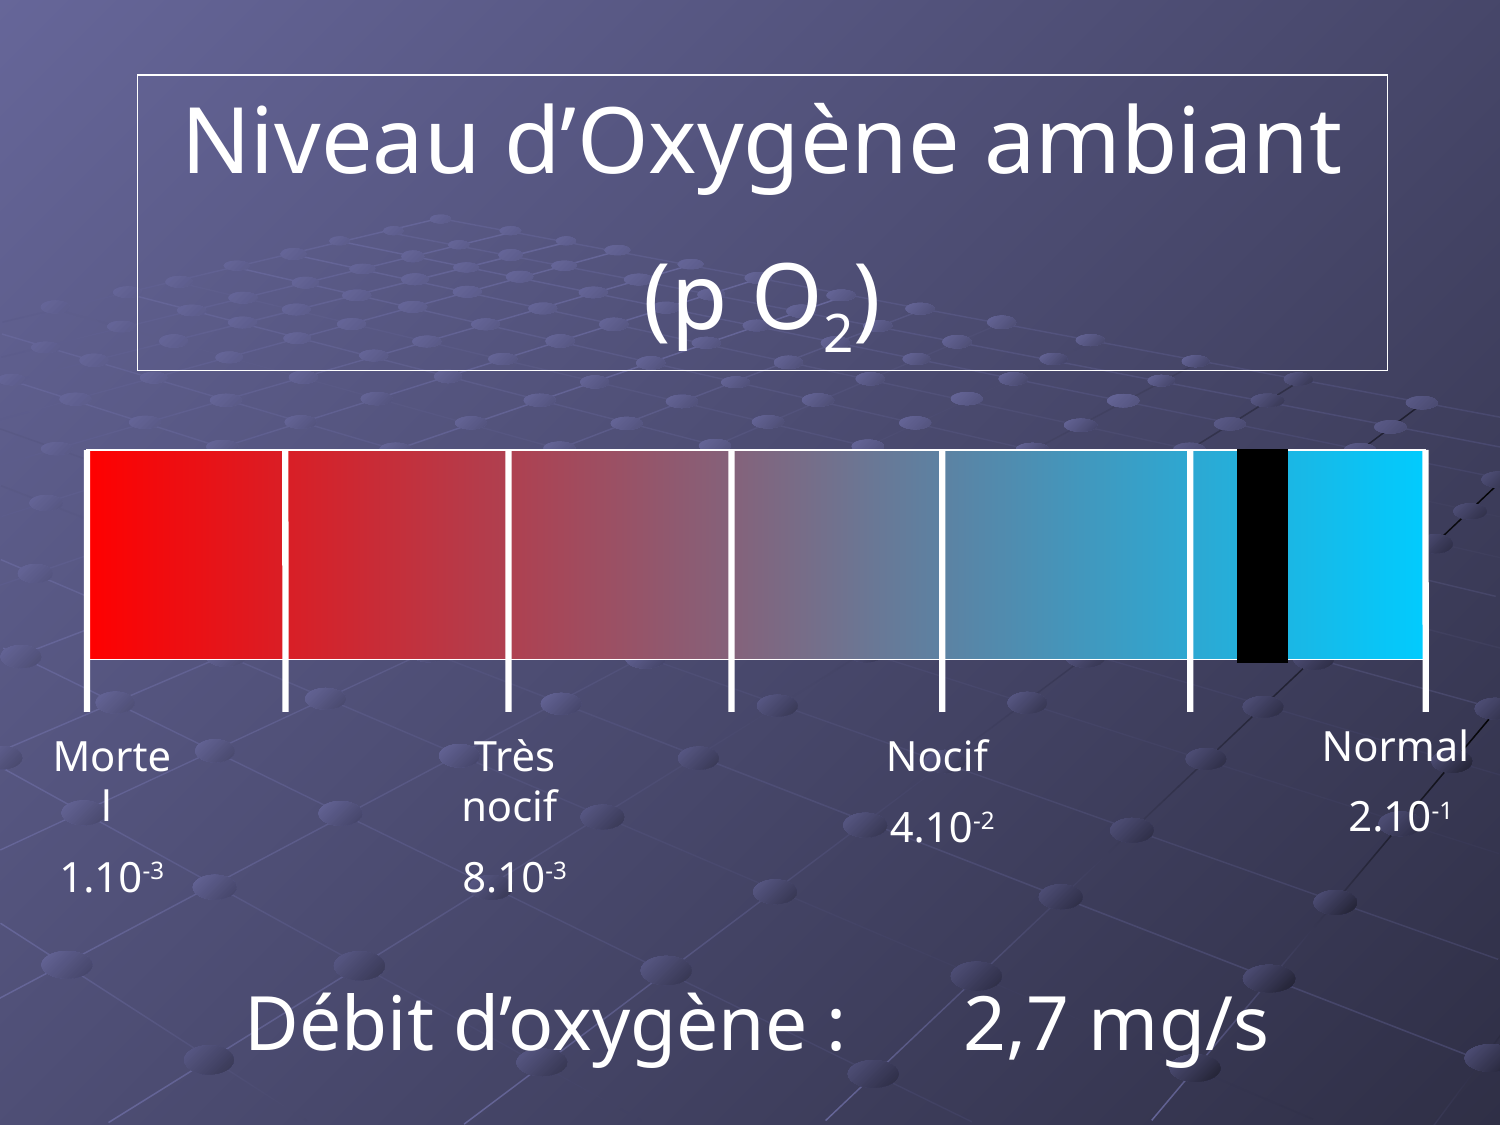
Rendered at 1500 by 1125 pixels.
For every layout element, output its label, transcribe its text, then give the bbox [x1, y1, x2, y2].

text_box Niveau d’Oxygène ambiant (p O2) [137, 75, 1388, 371]
text_box Débit d’oxygène : 2,7 mg/s [162, 968, 1353, 1074]
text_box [37, 449, 1500, 913]
